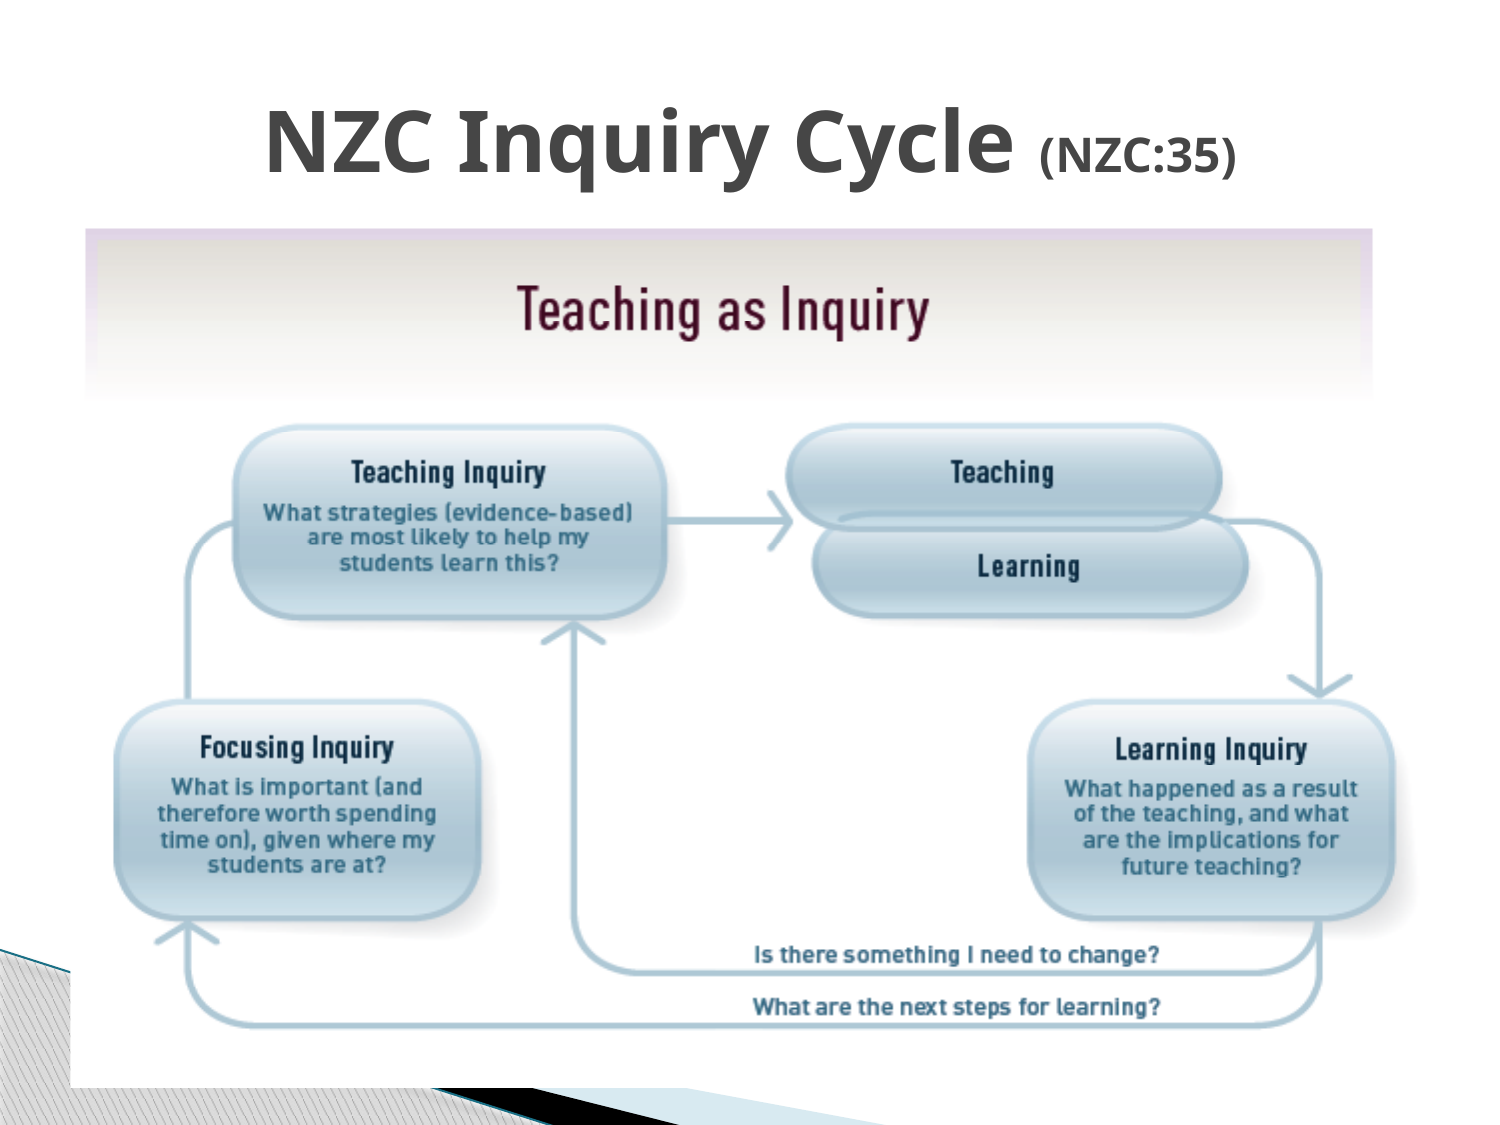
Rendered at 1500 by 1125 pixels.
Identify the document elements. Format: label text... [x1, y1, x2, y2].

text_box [70, 210, 1430, 1088]
title NZC Inquiry Cycle (NZC:35) [75, 45, 1425, 210]
